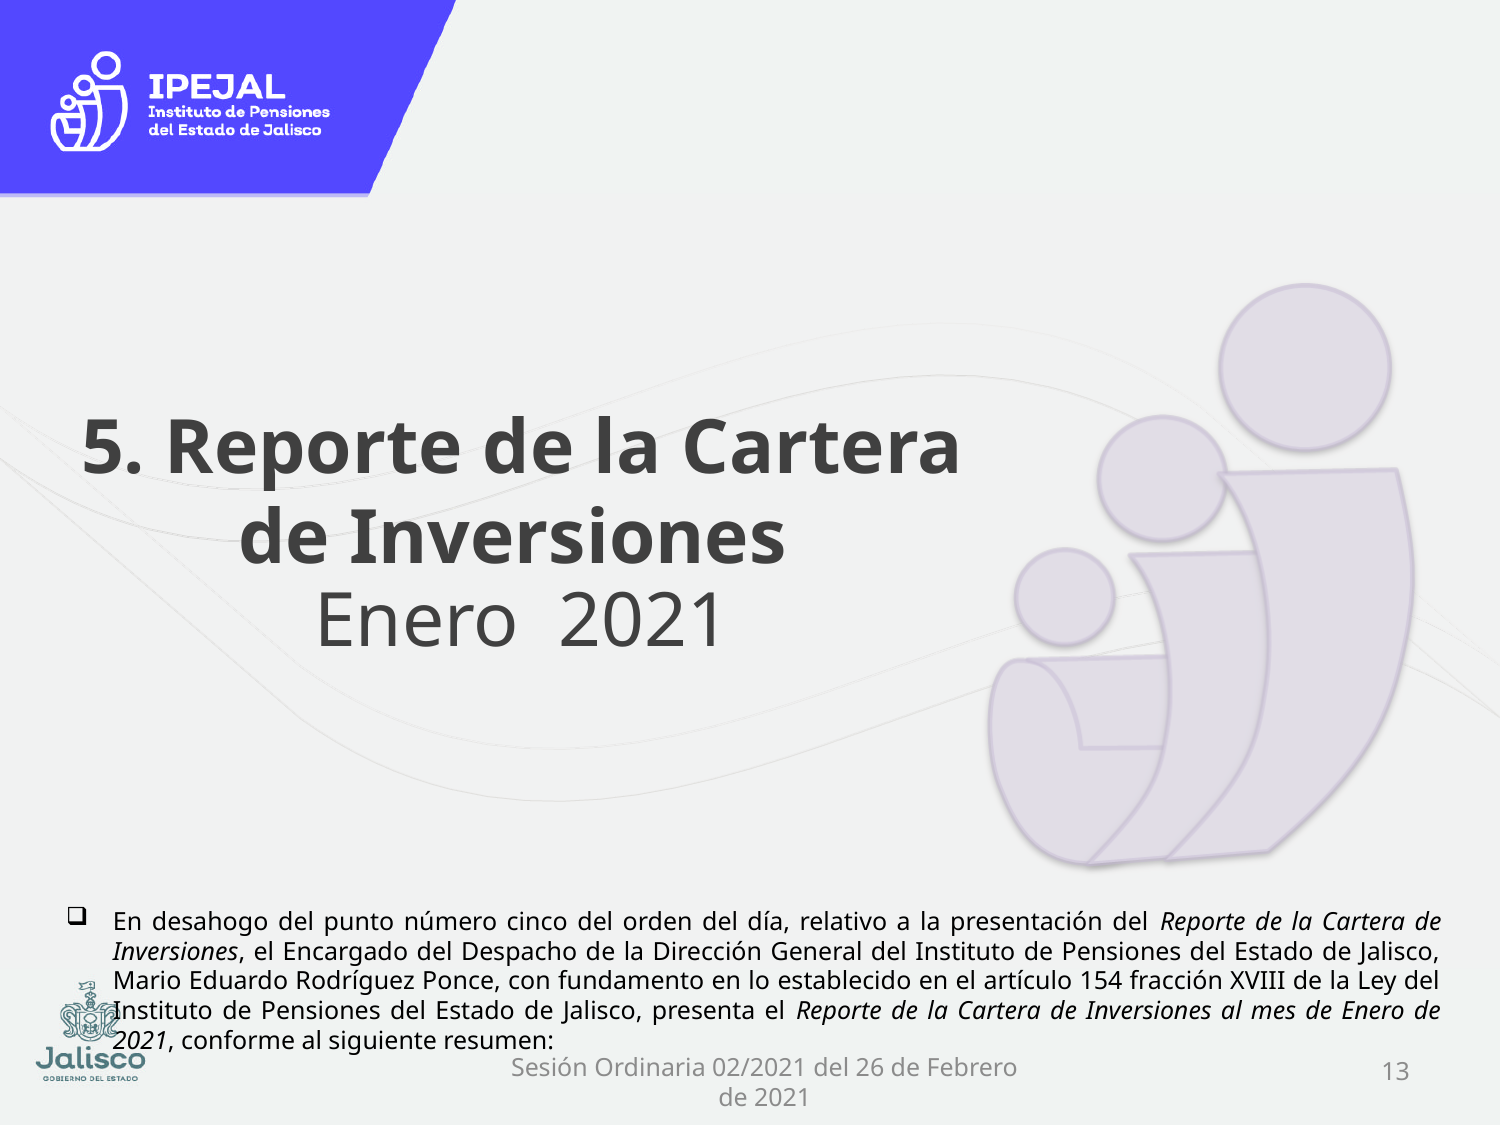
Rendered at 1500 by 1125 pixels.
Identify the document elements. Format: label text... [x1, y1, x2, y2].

text_box En desahogo del punto número cinco del orden del día, relativo a la presentación del Reporte de la Cartera de Inversiones, el Encargado del Despacho de la Dirección General del Instituto de Pensiones del Estado de Jalisco, Mario Eduardo Rodríguez Ponce, con fundamento en lo establecido en el artículo 154 fracción XVIII de la Ley del Instituto de Pensiones del Estado de Jalisco, presenta el Reporte de la Cartera de Inversiones al mes de Enero de 2021, conforme al siguiente resumen: [51, 897, 1457, 1063]
picture [0, 0, 1500, 193]
picture [0, 969, 1500, 1125]
slide_number 12 [1074, 1063, 1425, 1103]
title 5. Reporte de la Cartera de Inversiones [27, 367, 1017, 609]
text_box Sesión Ordinaria 02/2021 del 26 de Febrero de 2021 [483, 1051, 1046, 1112]
subtitle Enero 2021 [51, 563, 994, 684]
